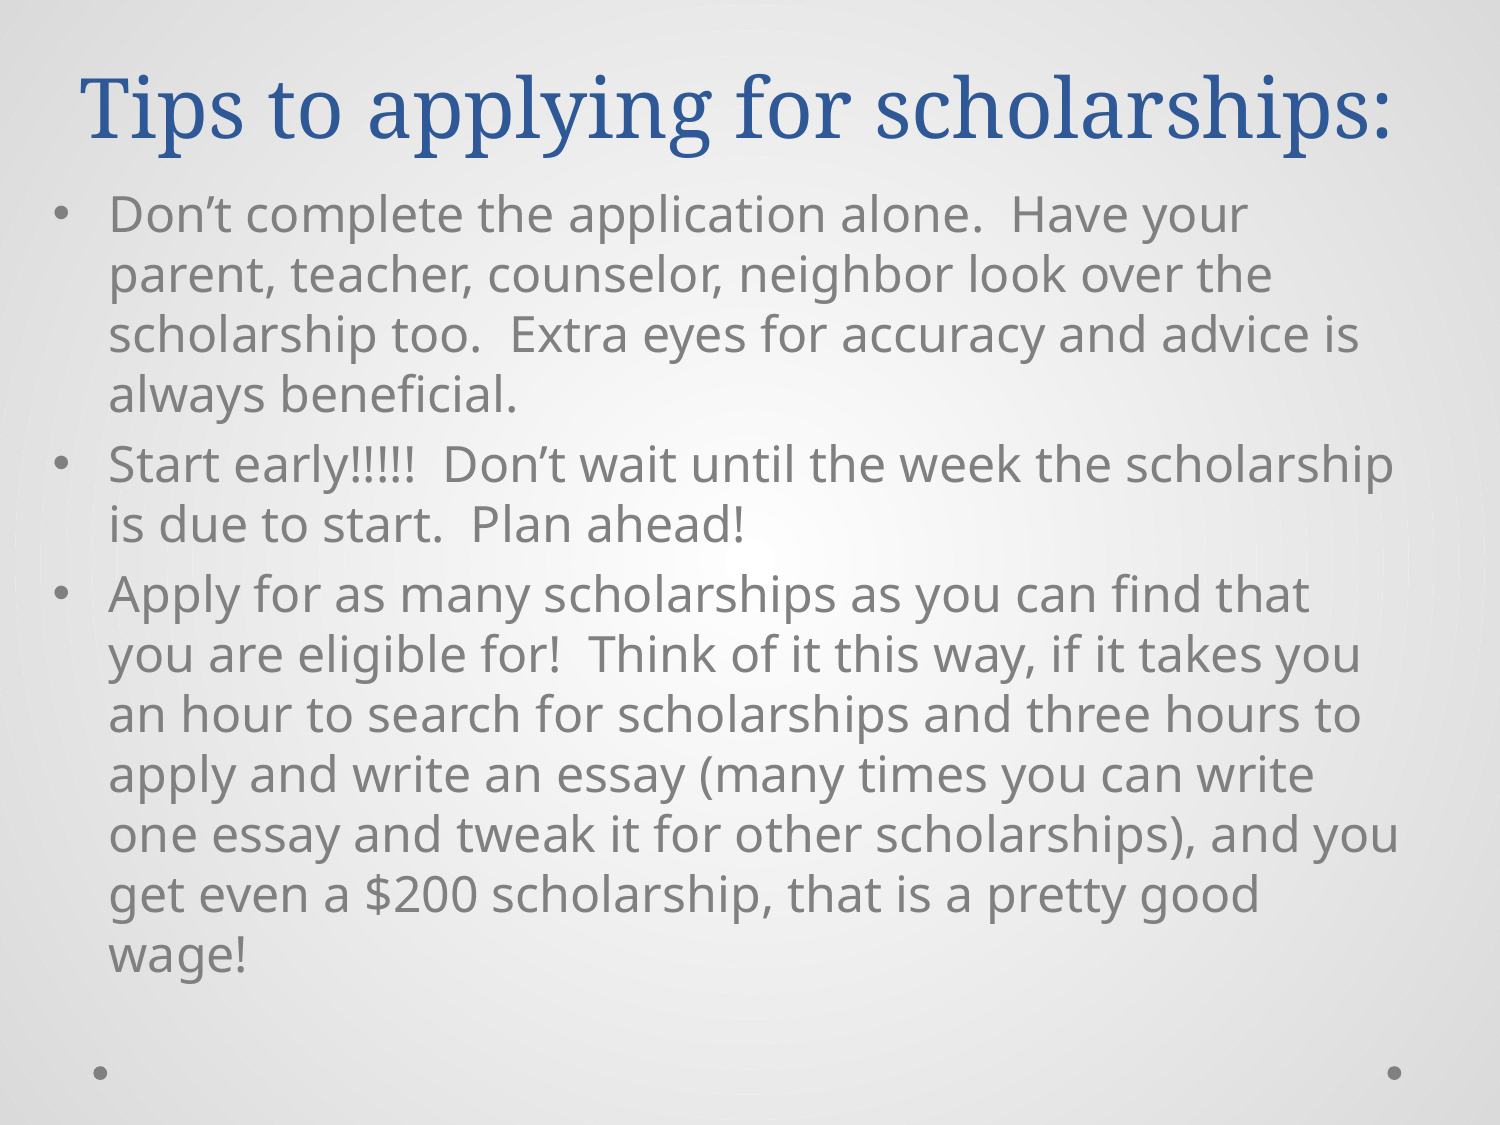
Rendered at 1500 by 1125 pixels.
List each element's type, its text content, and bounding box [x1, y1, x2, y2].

list Don’t complete the application alone. Have your parent, teacher, counselor, neighbor look over the scholarship too. Extra eyes for accuracy and advice is always beneficial. Start early!!!!! Don’t wait until the week the scholarship is due to start. Plan ahead! Apply for as many scholarships as you can find that you are eligible for! Think of it this way, if it takes you an hour to search for scholarships and three hours to apply and write an essay (many times you can write one essay and tweak it for other scholarships), and you get even a $200 scholarship, that is a pretty good wage! [37, 174, 1425, 1005]
title Tips to applying for scholarships: [62, 62, 1413, 163]
